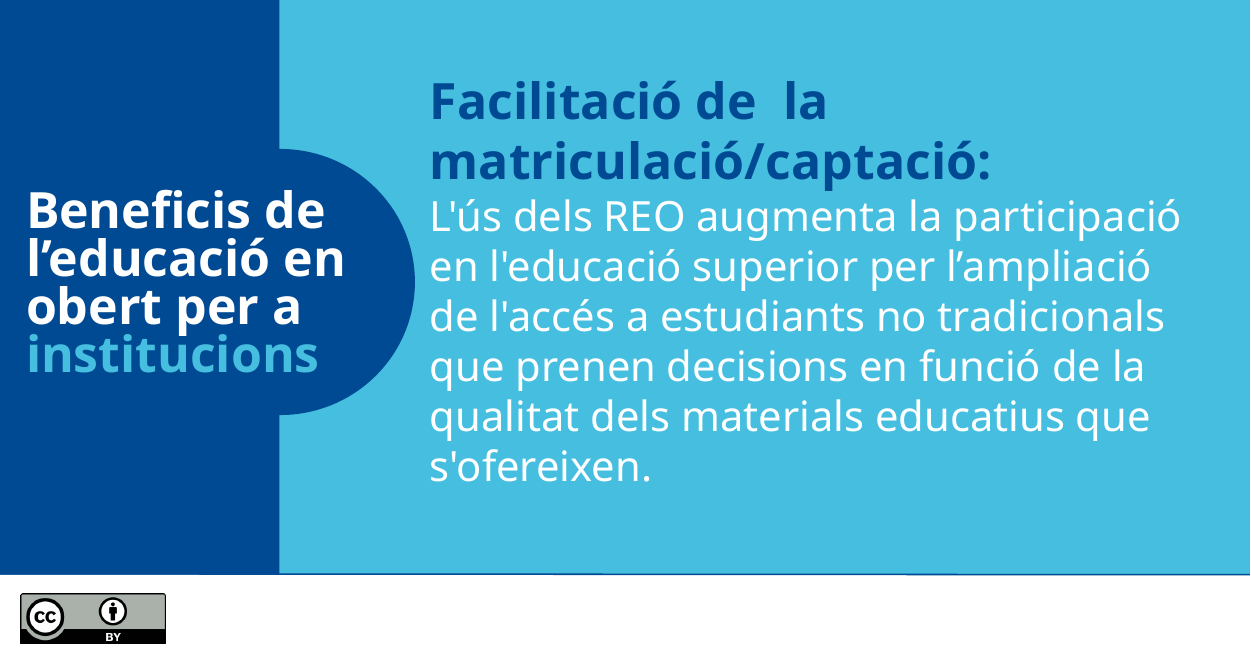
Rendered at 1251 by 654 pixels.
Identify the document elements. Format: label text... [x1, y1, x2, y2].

text_box [0, 0, 280, 573]
text_box Beneficis de l’educació en obert per a institucions [11, 175, 426, 397]
text_box [200, 148, 361, 175]
text_box [0, 582, 1250, 654]
picture [20, 592, 166, 645]
text_box Facilitació de la matriculació/captació: L'ús dels REO augmenta la participació en l'educació superior per l’ampliació de l'accés a estudiants no tradicionals que prenen decisions en funció de la qualitat dels materials educatius que s'ofereixen. [414, 54, 1222, 505]
text_box [212, 397, 348, 416]
